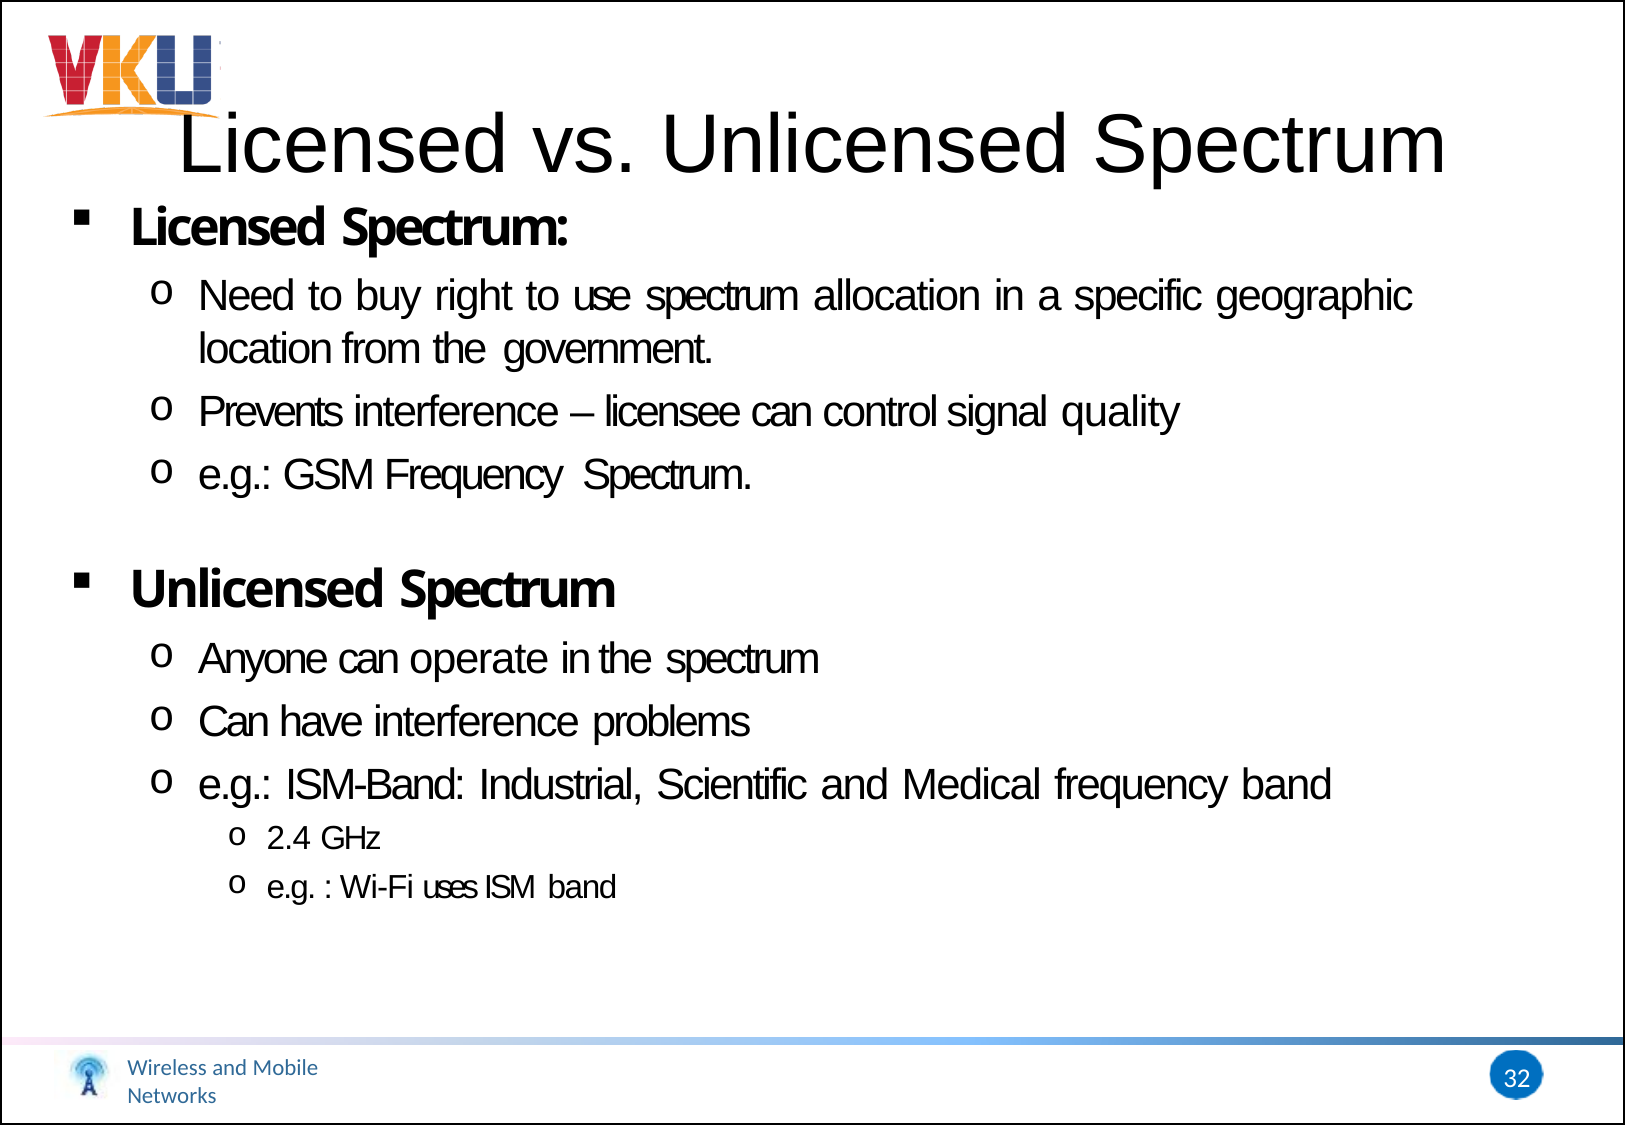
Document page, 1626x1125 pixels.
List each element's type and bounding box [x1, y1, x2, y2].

text_box [0, 0, 1625, 1125]
